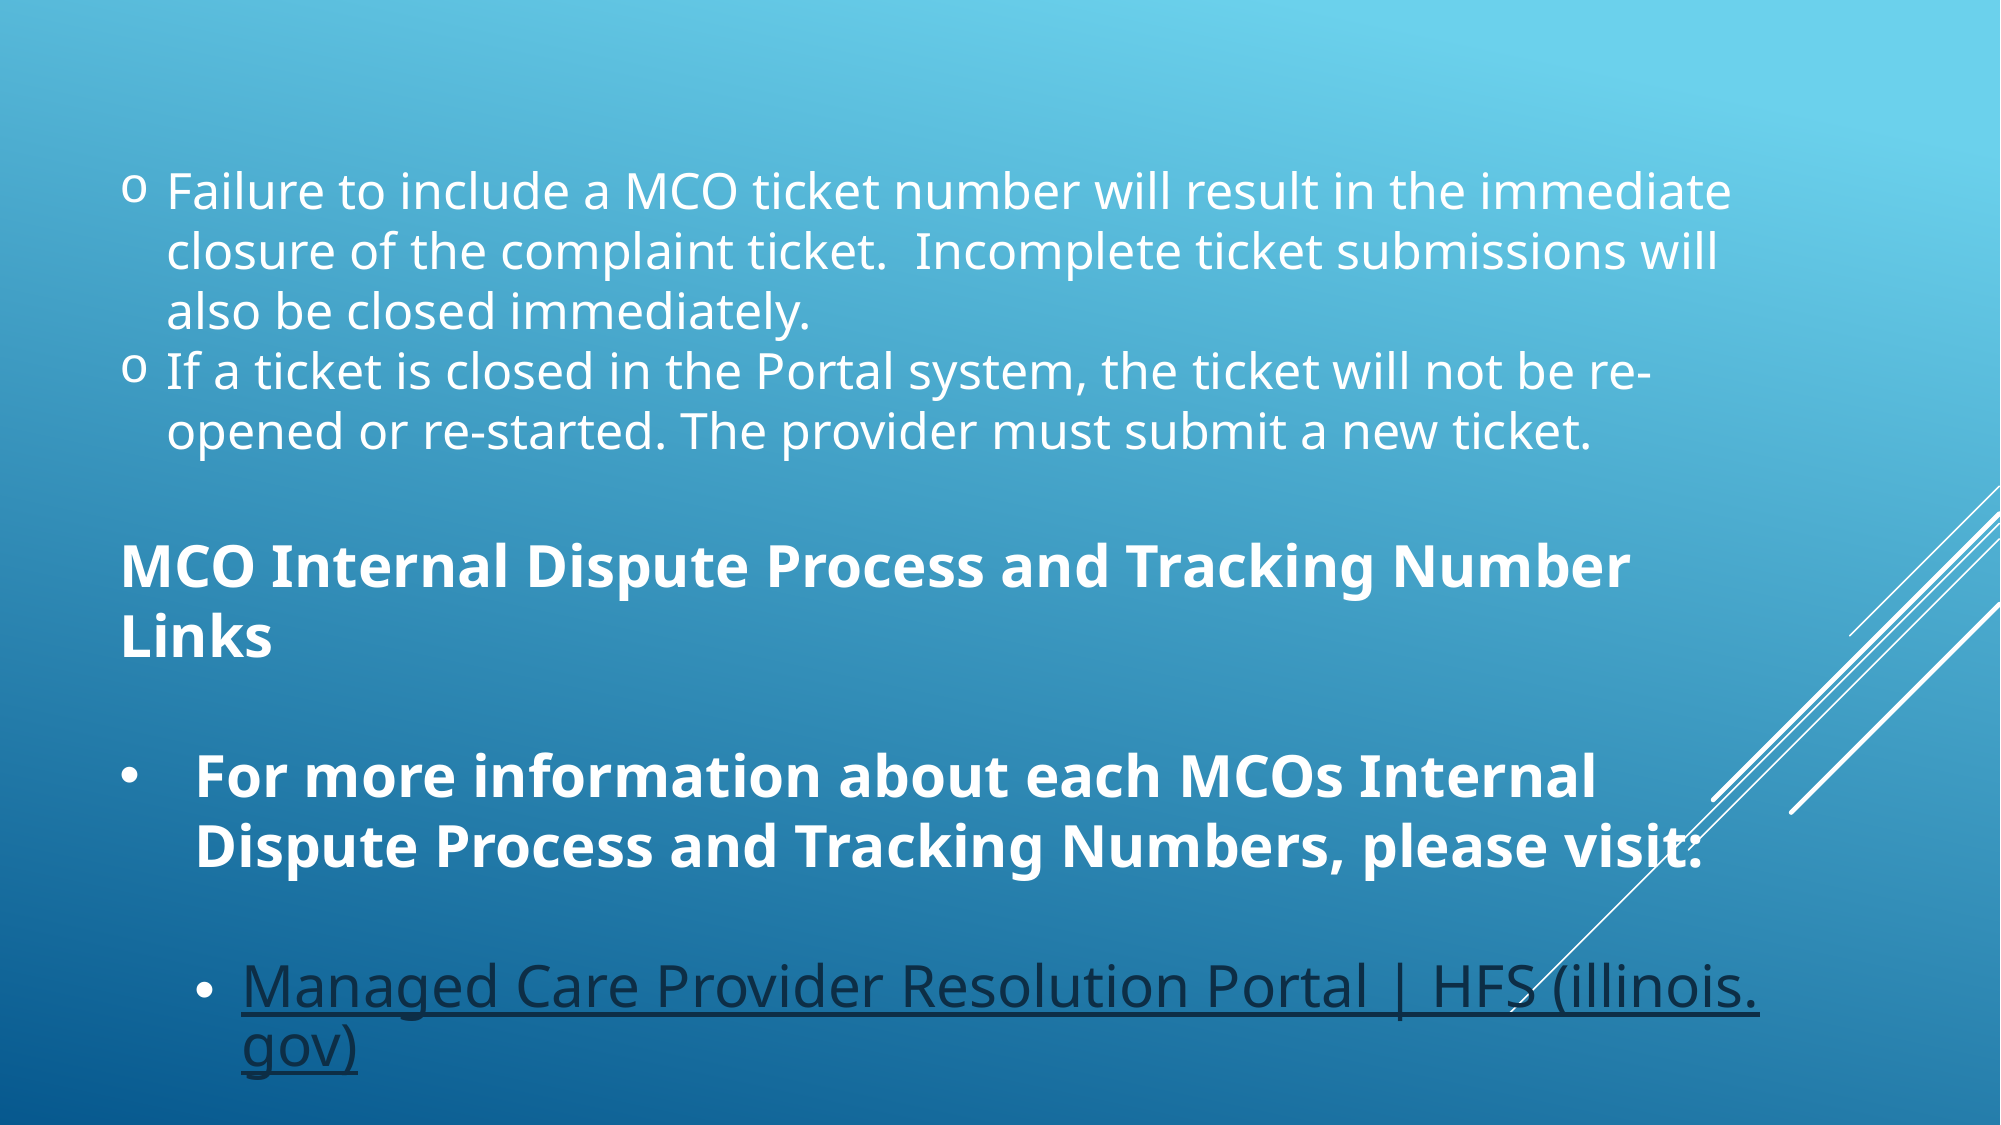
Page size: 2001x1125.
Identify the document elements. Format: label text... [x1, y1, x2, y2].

text_box Failure to include a MCO ticket number will result in the immediate closure of the complaint ticket. Incomplete ticket submissions will also be closed immediately. If a ticket is closed in the Portal system, the ticket will not be re-opened or re-started. The provider must submit a new ticket. MCO Internal Dispute Process and Tracking Number Links For more information about each MCOs Internal Dispute Process and Tracking Numbers, please visit: Managed Care Provider Resolution Portal | HFS (illinois.gov) [104, 152, 1799, 1036]
